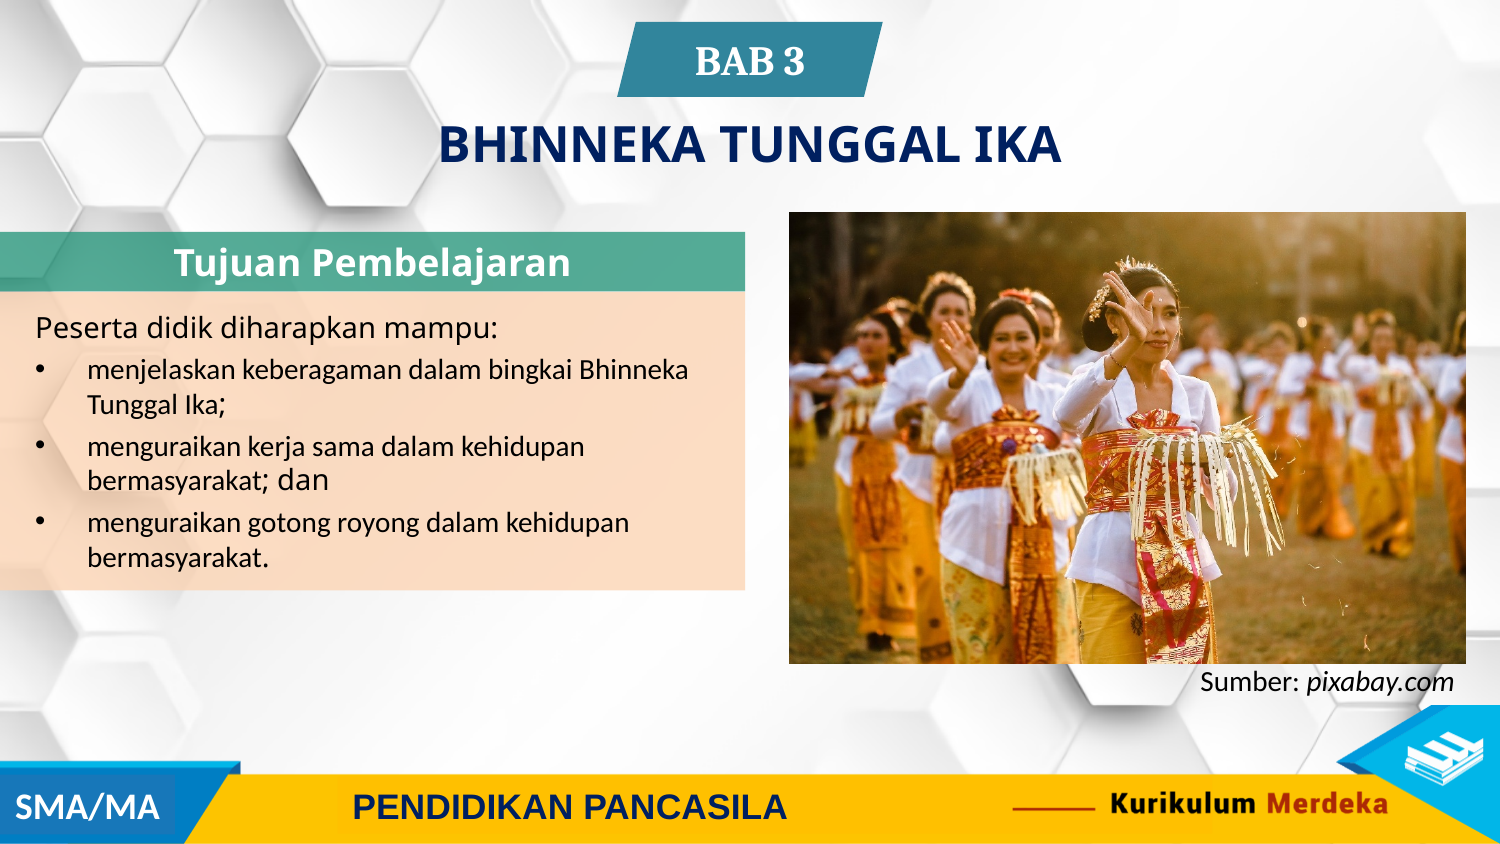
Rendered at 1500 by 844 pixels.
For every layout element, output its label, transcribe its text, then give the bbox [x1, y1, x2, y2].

text_box Sumber: pixabay.com [1185, 655, 1499, 705]
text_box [0, 705, 1500, 844]
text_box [0, 231, 746, 594]
text_box BHINNEKA TUNGGAL IKA [195, 109, 1305, 176]
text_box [616, 21, 883, 97]
picture [0, 0, 1500, 705]
